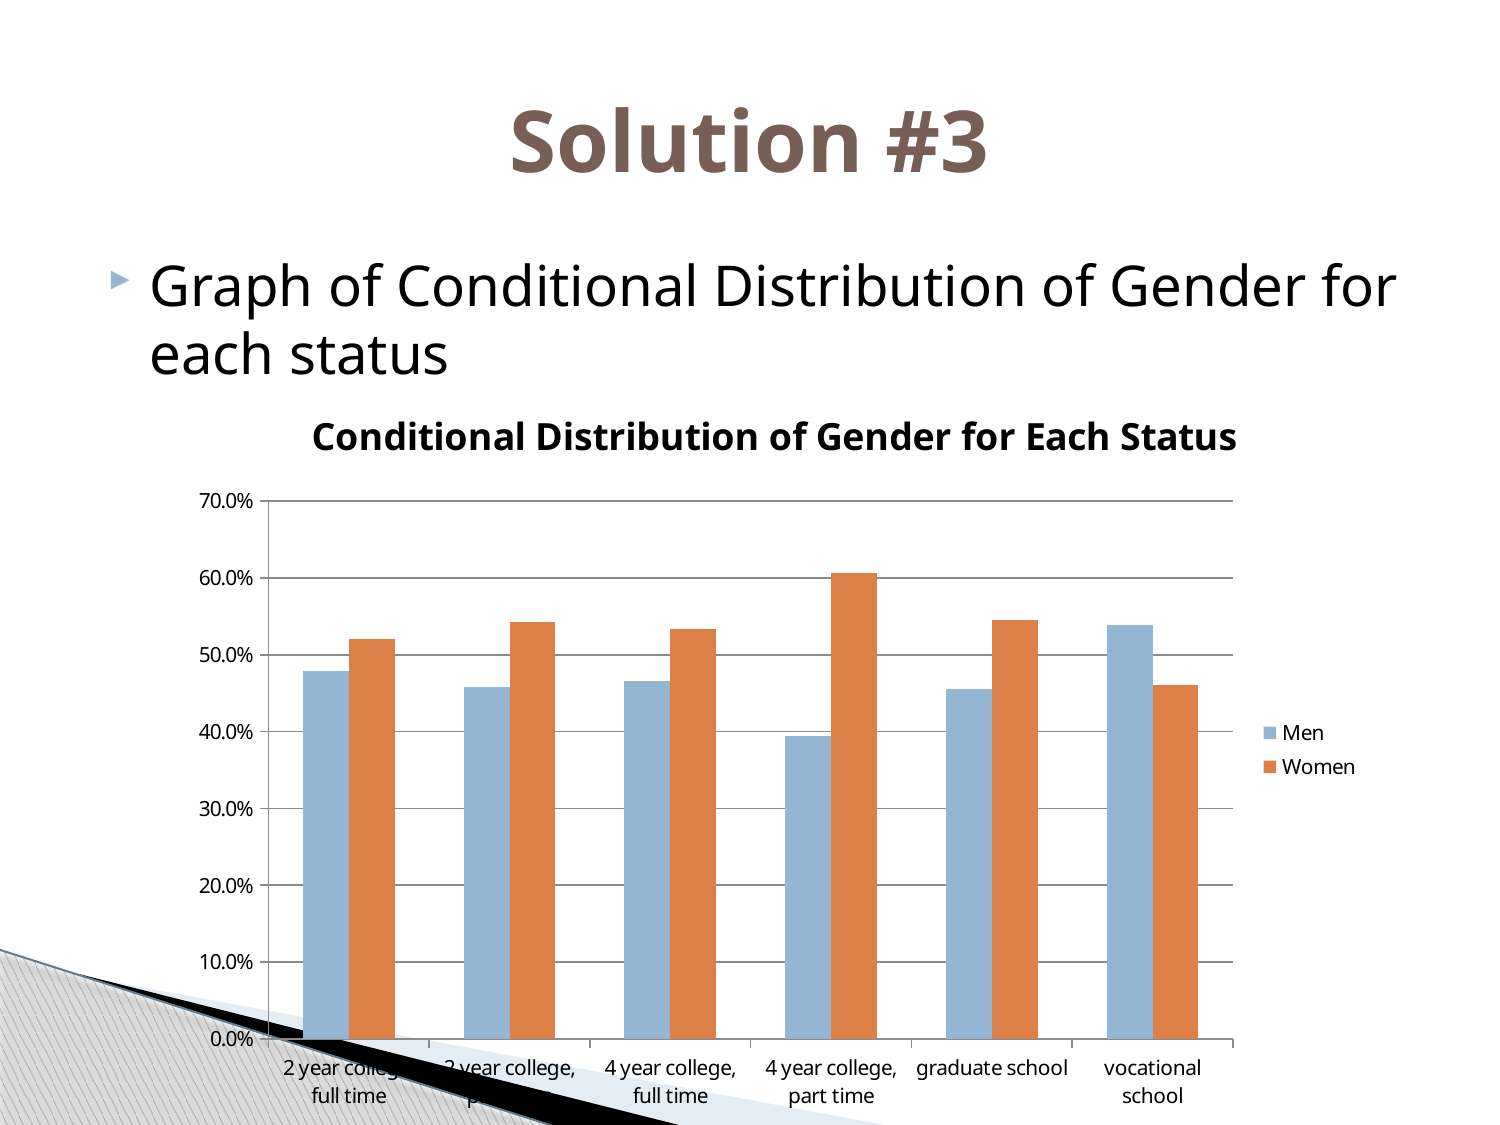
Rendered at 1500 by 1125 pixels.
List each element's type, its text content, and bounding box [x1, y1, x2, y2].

title Solution #3 [75, 45, 1425, 233]
list Graph of Conditional Distribution of Gender for each status [75, 243, 1425, 986]
chart [174, 374, 1376, 1125]
